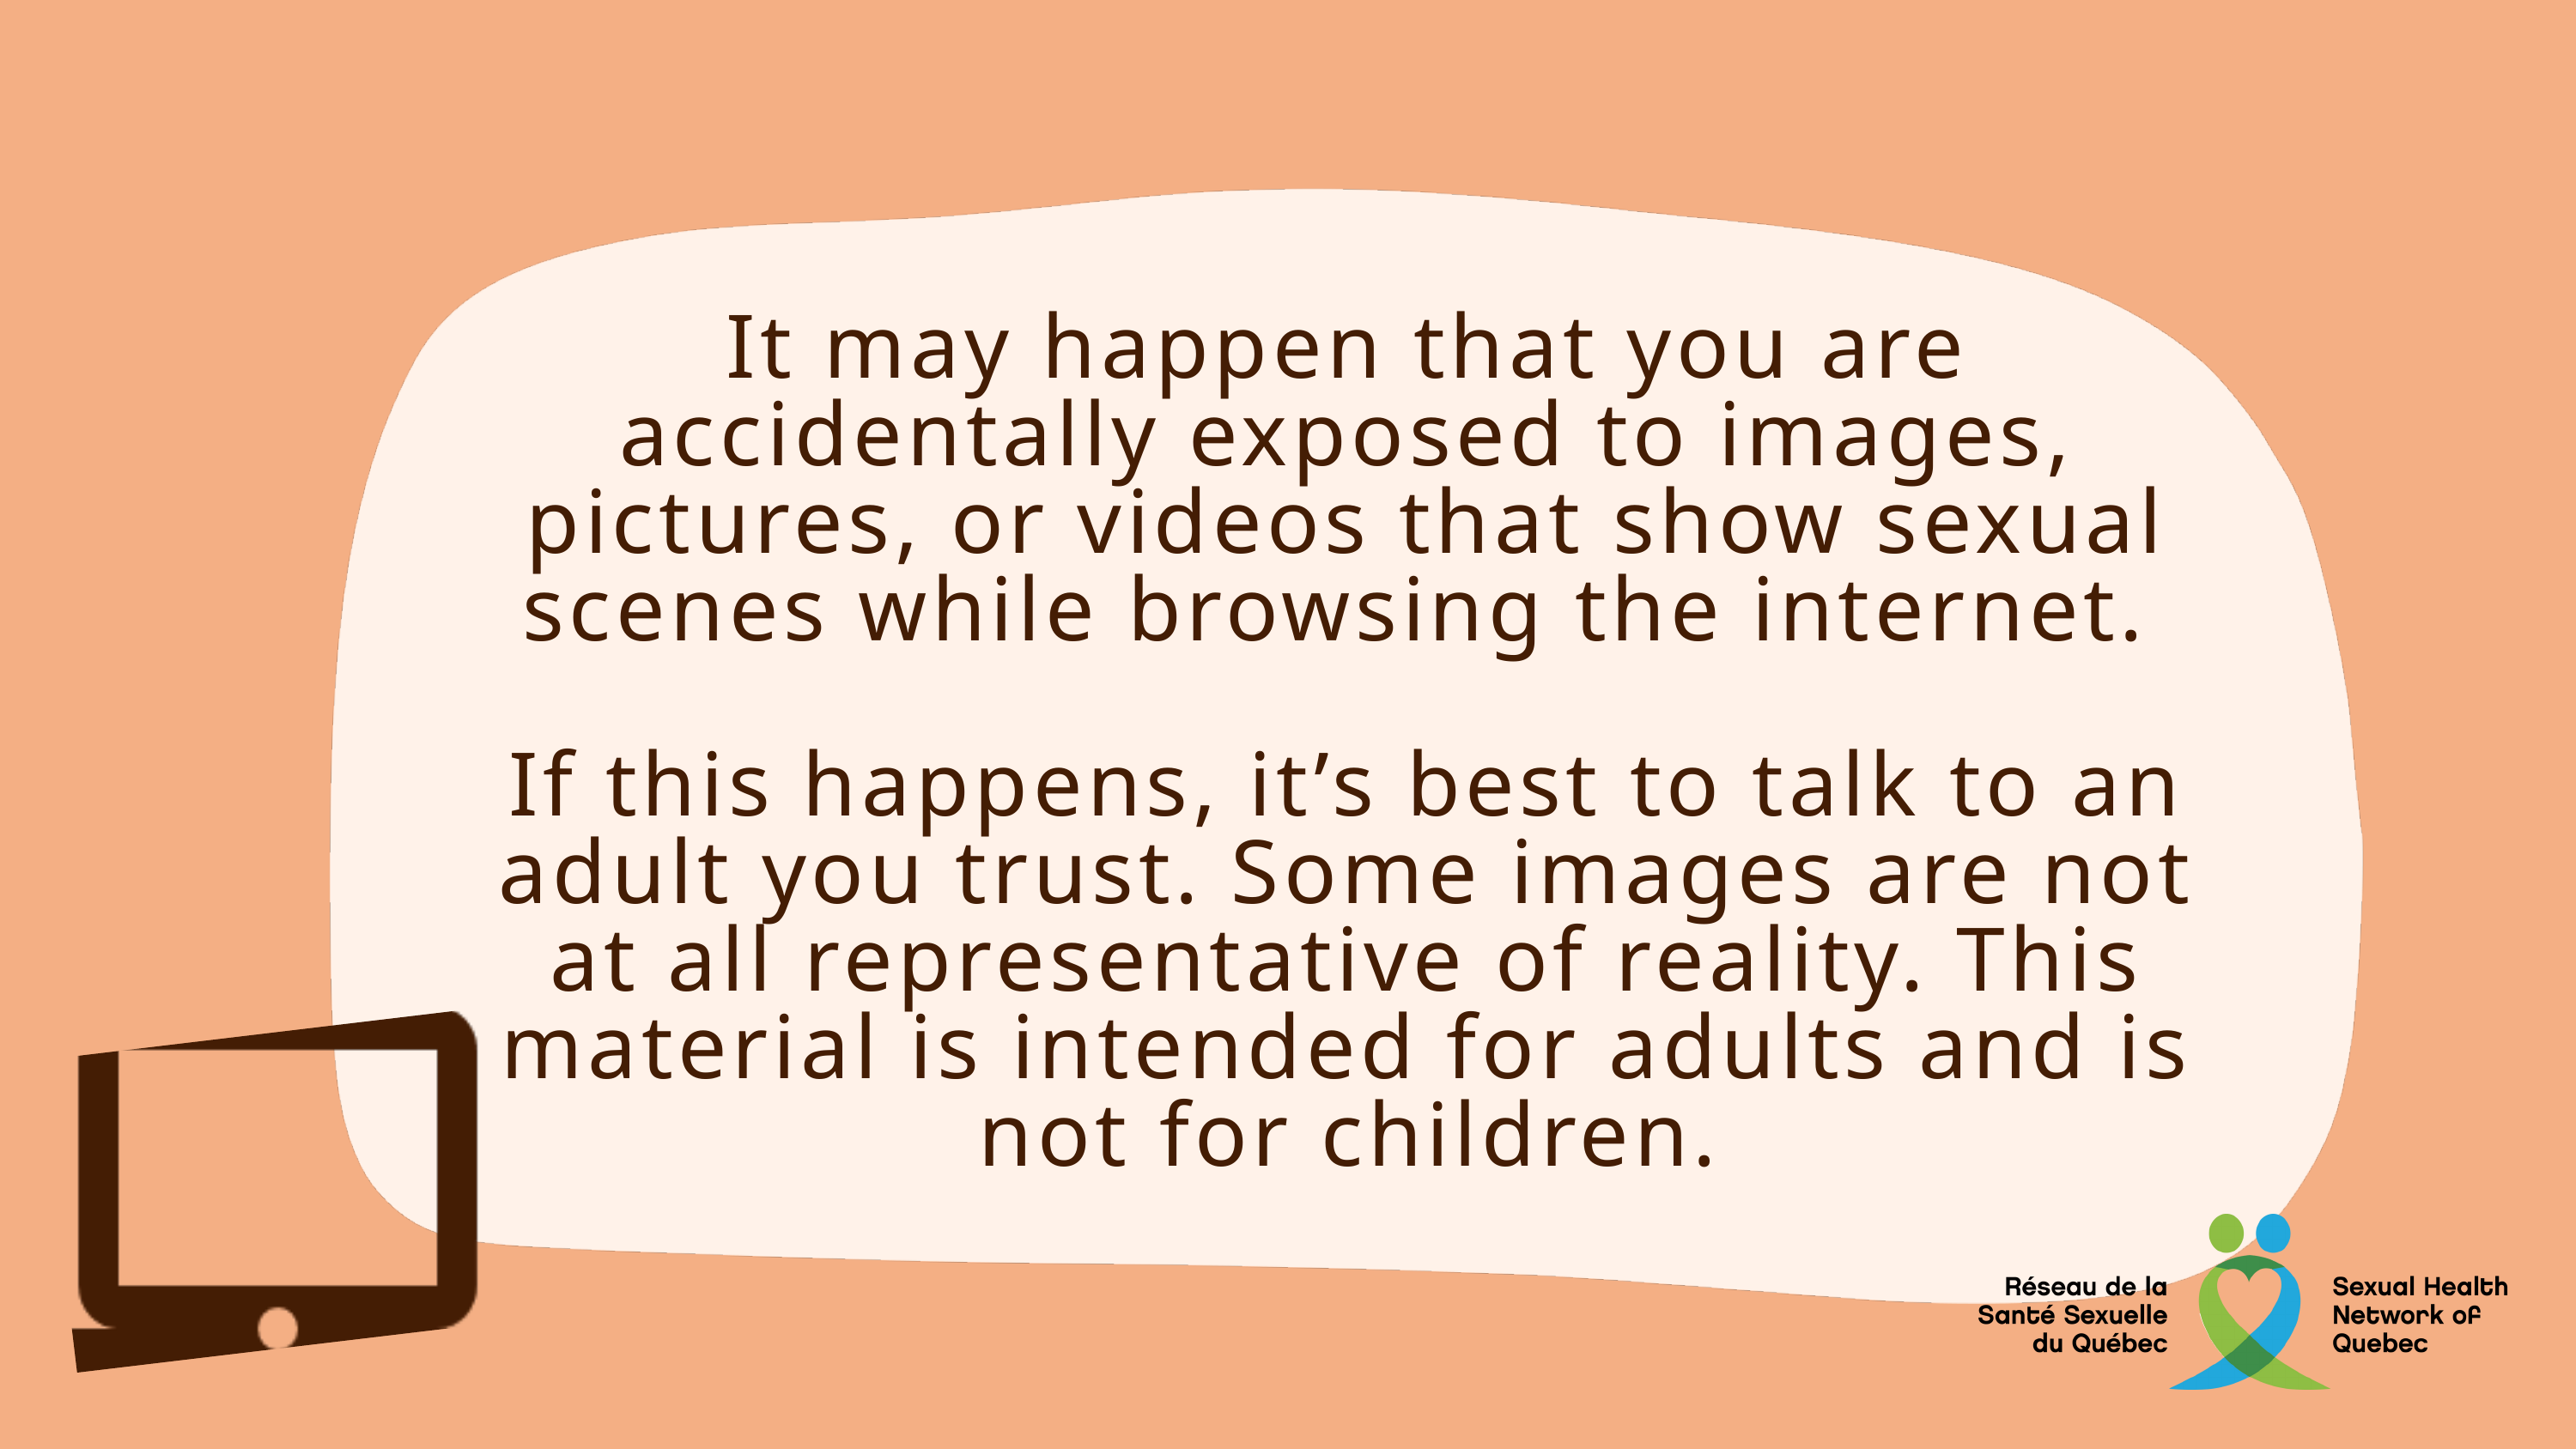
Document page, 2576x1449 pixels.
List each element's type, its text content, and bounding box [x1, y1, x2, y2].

text_box [328, 187, 2368, 1214]
text_box It may happen that you are accidentally exposed to images, pictures, or videos that show sexual scenes while browsing the internet. If this happens, it’s best to talk to an adult you trust. Some images are not at all representative of reality. This material is intended for adults and is not for children. [485, 307, 2212, 1271]
text_box [513, 1271, 1978, 1304]
text_box [1978, 1214, 2517, 1391]
text_box [39, 1008, 518, 1373]
